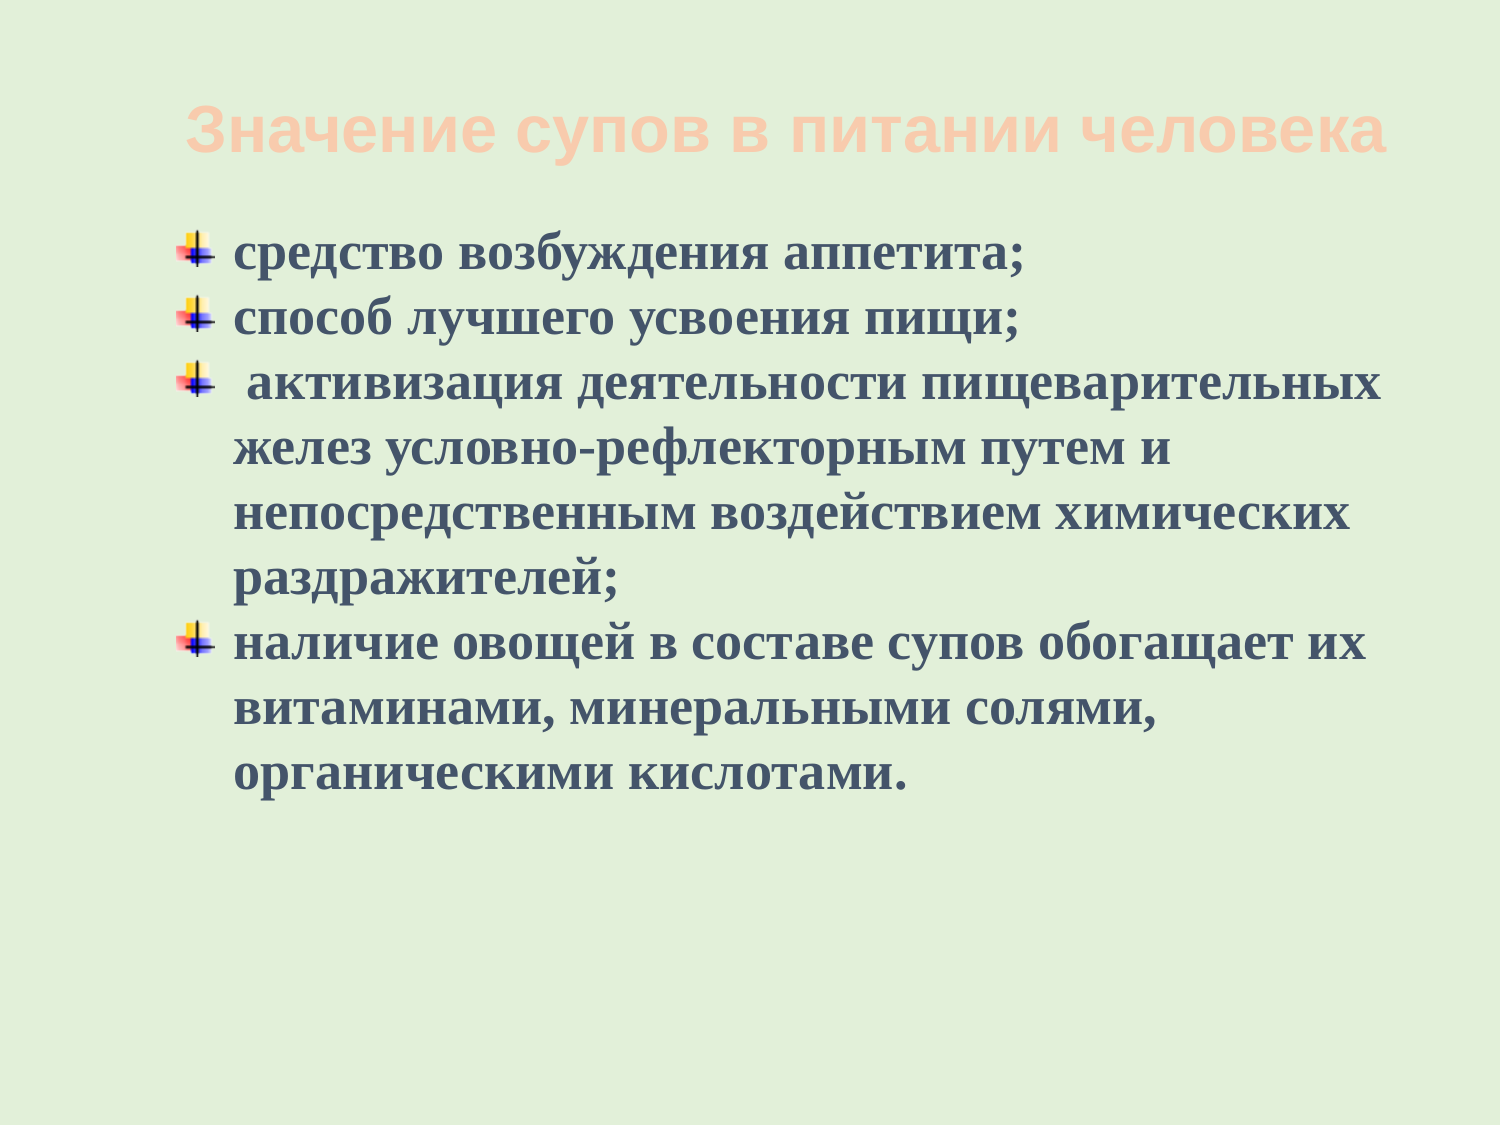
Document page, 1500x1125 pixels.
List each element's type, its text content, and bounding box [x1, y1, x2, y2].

picture [176, 618, 215, 657]
picture [176, 293, 215, 332]
text_box средство возбуждения аппетита; способ лучшего усвоения пищи; активизация деятельности пищеварительных желез условно-рефлекторным путем и непосредственным воздействием химических раздражителей; наличие овощей в составе супов обогащает их витаминами, минеральными солями, органическими кислотами. [162, 208, 1497, 808]
text_box Значение супов в питании человека [171, 78, 1435, 173]
picture [176, 228, 215, 267]
picture [176, 358, 215, 397]
